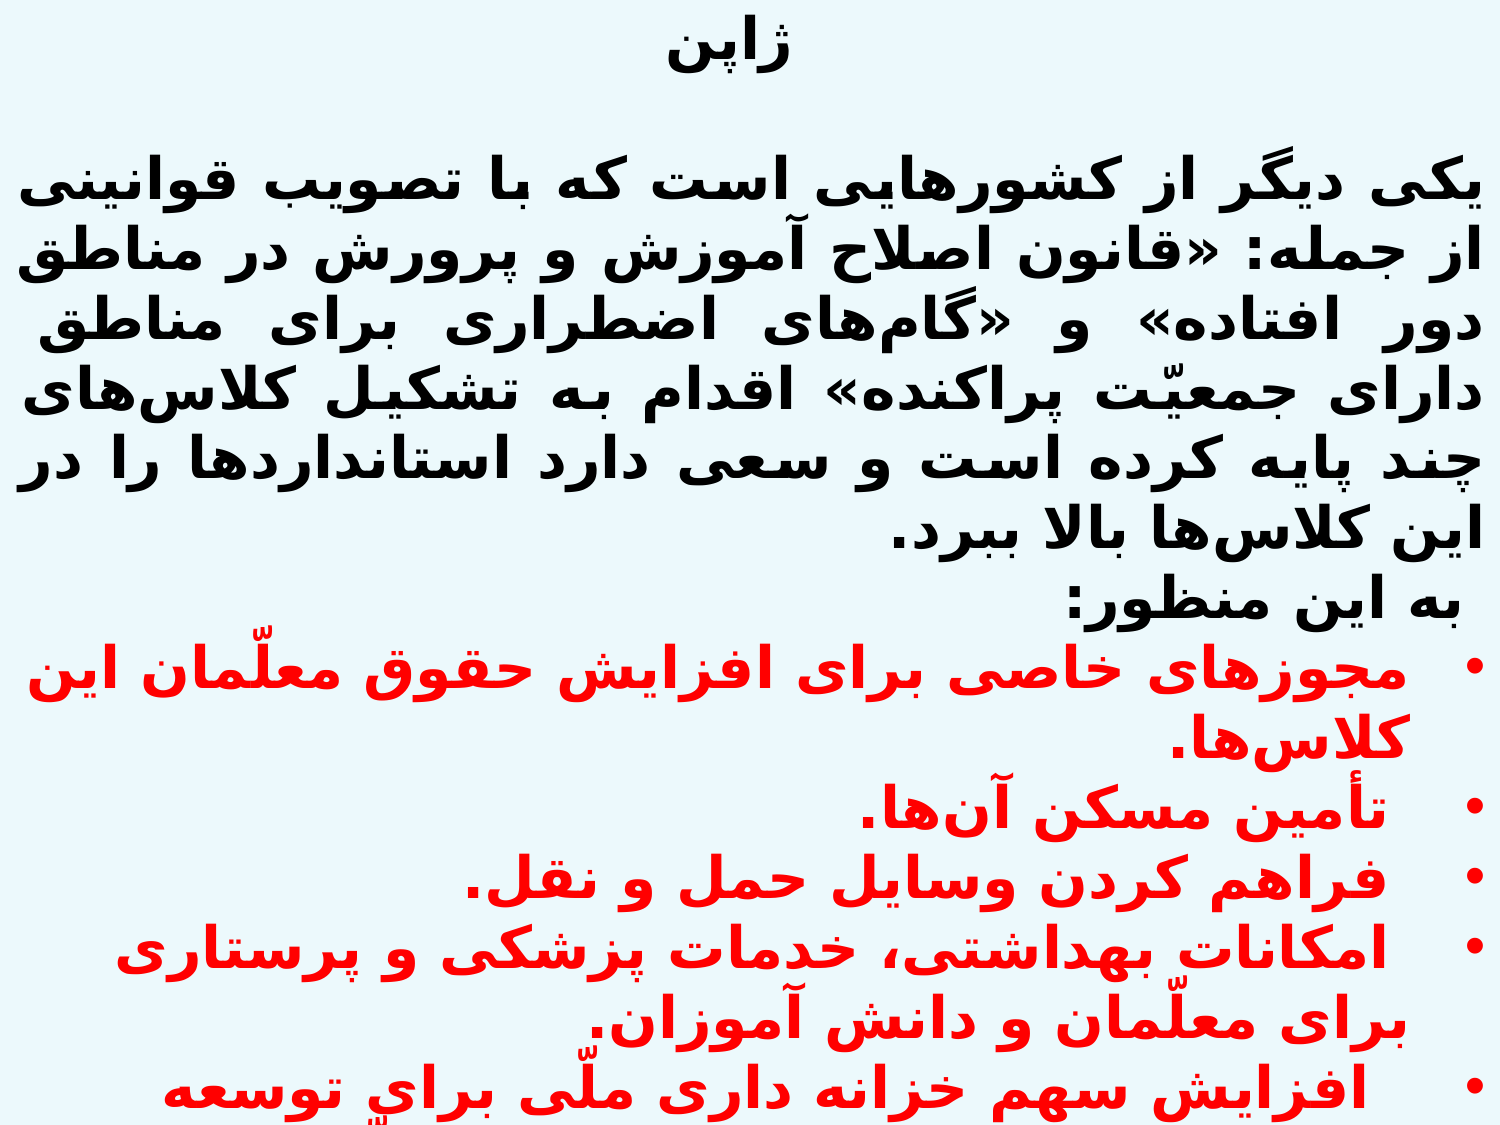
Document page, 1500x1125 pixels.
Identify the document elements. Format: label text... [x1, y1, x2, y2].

text_box ژاپن یکی دیگر از کشورهایی است که با تصویب قوانینی از جمله: «قانون اصلاح آموزش و پرورش در مناطق دور افتاده» و «گام‌های اضطراری برای مناطق دارای جمعیّت پراکنده» اقدام به تشکیل کلاس‌های چند پایه کرده است و سعی دارد استانداردها را در این کلاس‌ها بالا ببرد. به این منظور: مجوزهای خاصی برای افزایش حقوق معلّمان این کلاس‌ها. تأمین مسکن آن‌ها. فراهم کردن وسایل حمل و نقل. امکانات بهداشتی، خدمات پزشکی و پرستاری برای معلّمان و دانش آموزان. افزایش سهم خزانه داری ملّی برای توسعه ساختمان‌ها، ورزشگاه‌ها و مسکن معلّمان در مناطقی که کلاس‌های چند پایه دارند، صادر شده است. (استاندارد آموزش در ژاپن،2005). [0, 0, 1500, 1125]
